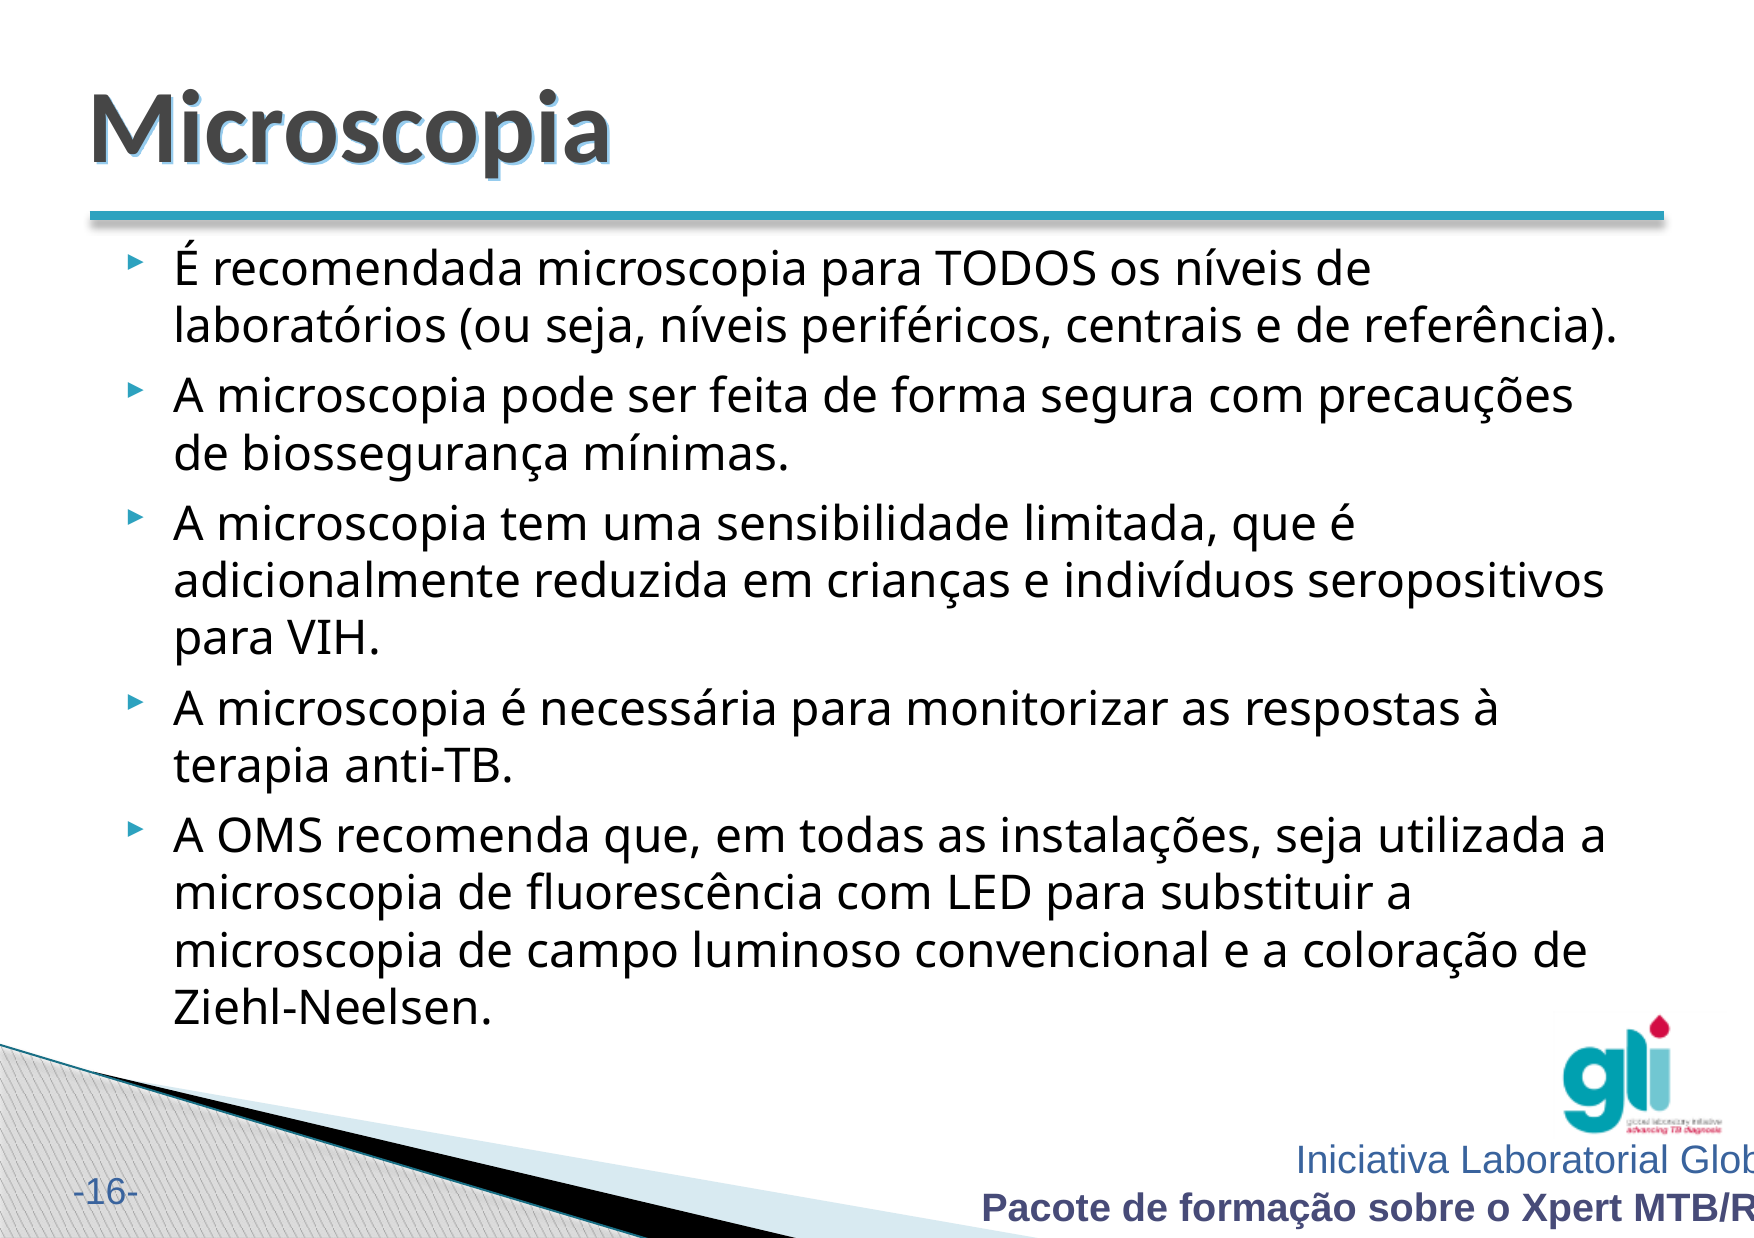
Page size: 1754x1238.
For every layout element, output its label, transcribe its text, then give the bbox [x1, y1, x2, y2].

list É recomendada microscopia para TODOS os níveis de laboratórios (ou seja, níveis periféricos, centrais e de referência). A microscopia pode ser feita de forma segura com precauções de biossegurança mínimas. A microscopia tem uma sensibilidade limitada, que é adicionalmente reduzida em crianças e indivíduos seropositivos para VIH. A microscopia é necessária para monitorizar as respostas à terapia anti-TB. A OMS recomenda que, em todas as instalações, seja utilizada a microscopia de fluorescência com LED para substituir a microscopia de campo luminoso convencional e a coloração de Ziehl-Neelsen. [87, 228, 1662, 1112]
picture [1553, 1011, 1727, 1139]
title Microscopia [87, 49, 1666, 216]
